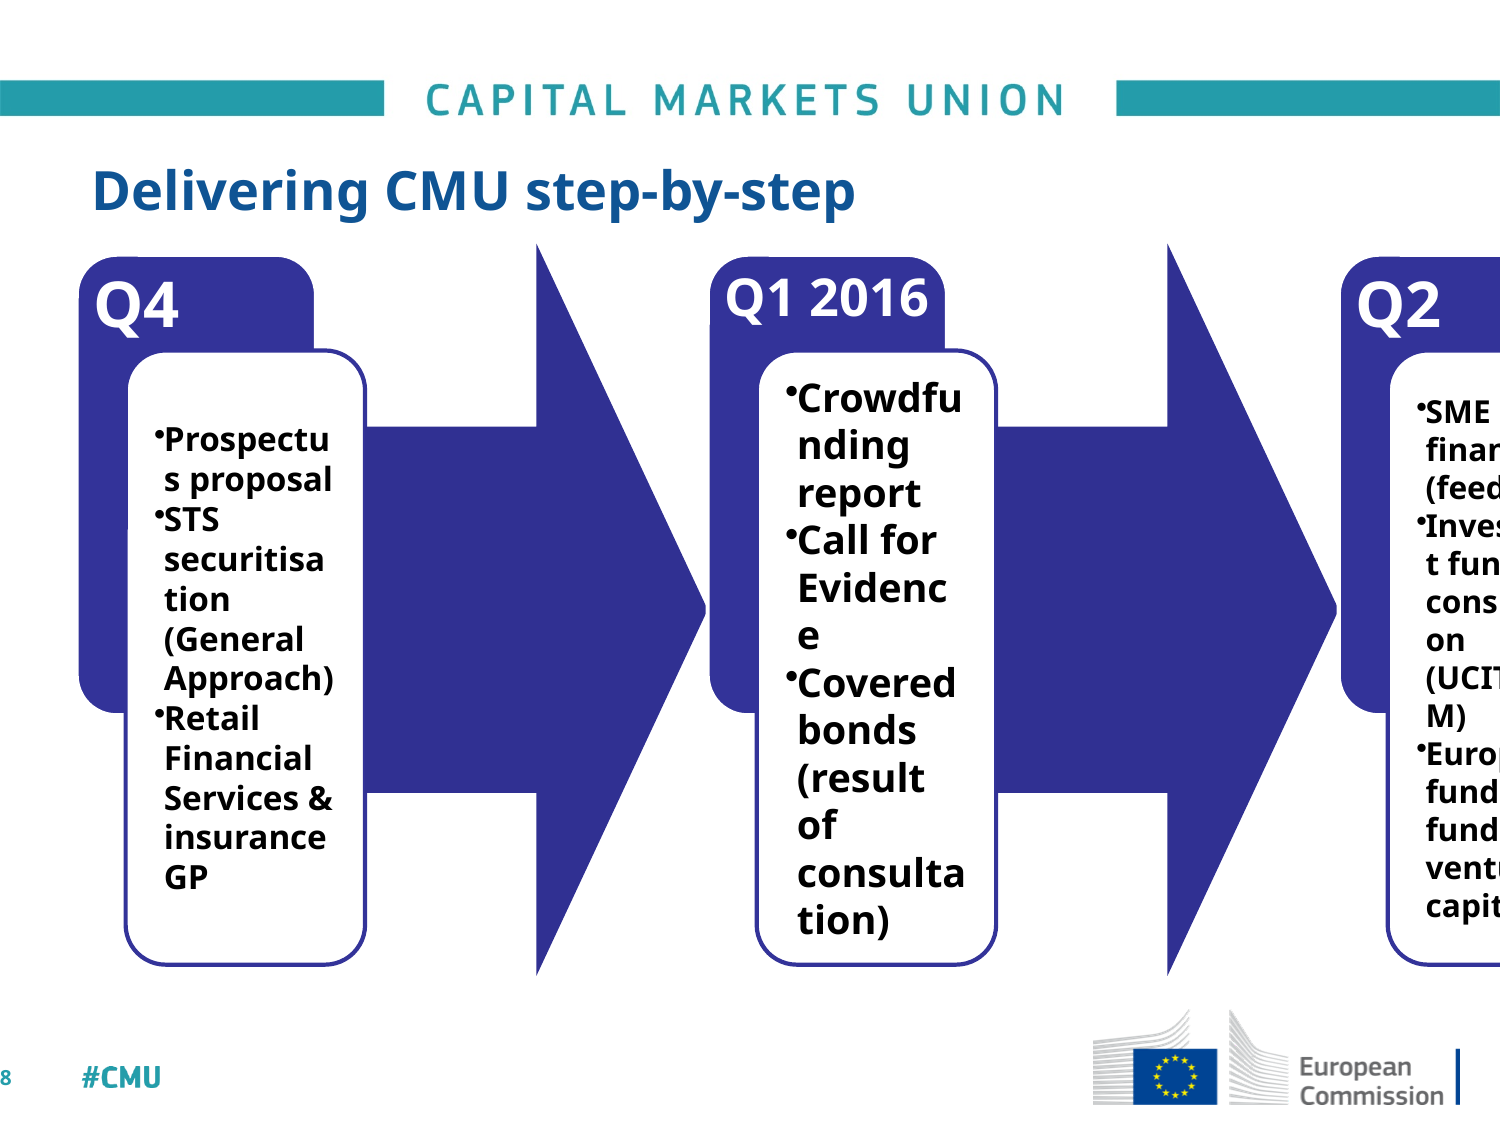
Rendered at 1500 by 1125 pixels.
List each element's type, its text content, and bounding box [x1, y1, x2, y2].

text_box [76, 243, 1448, 977]
text_box Delivering CMU step-by-step [76, 148, 1436, 242]
picture [81, 1066, 160, 1088]
picture [0, 30, 1500, 159]
picture [1092, 1008, 1461, 1106]
